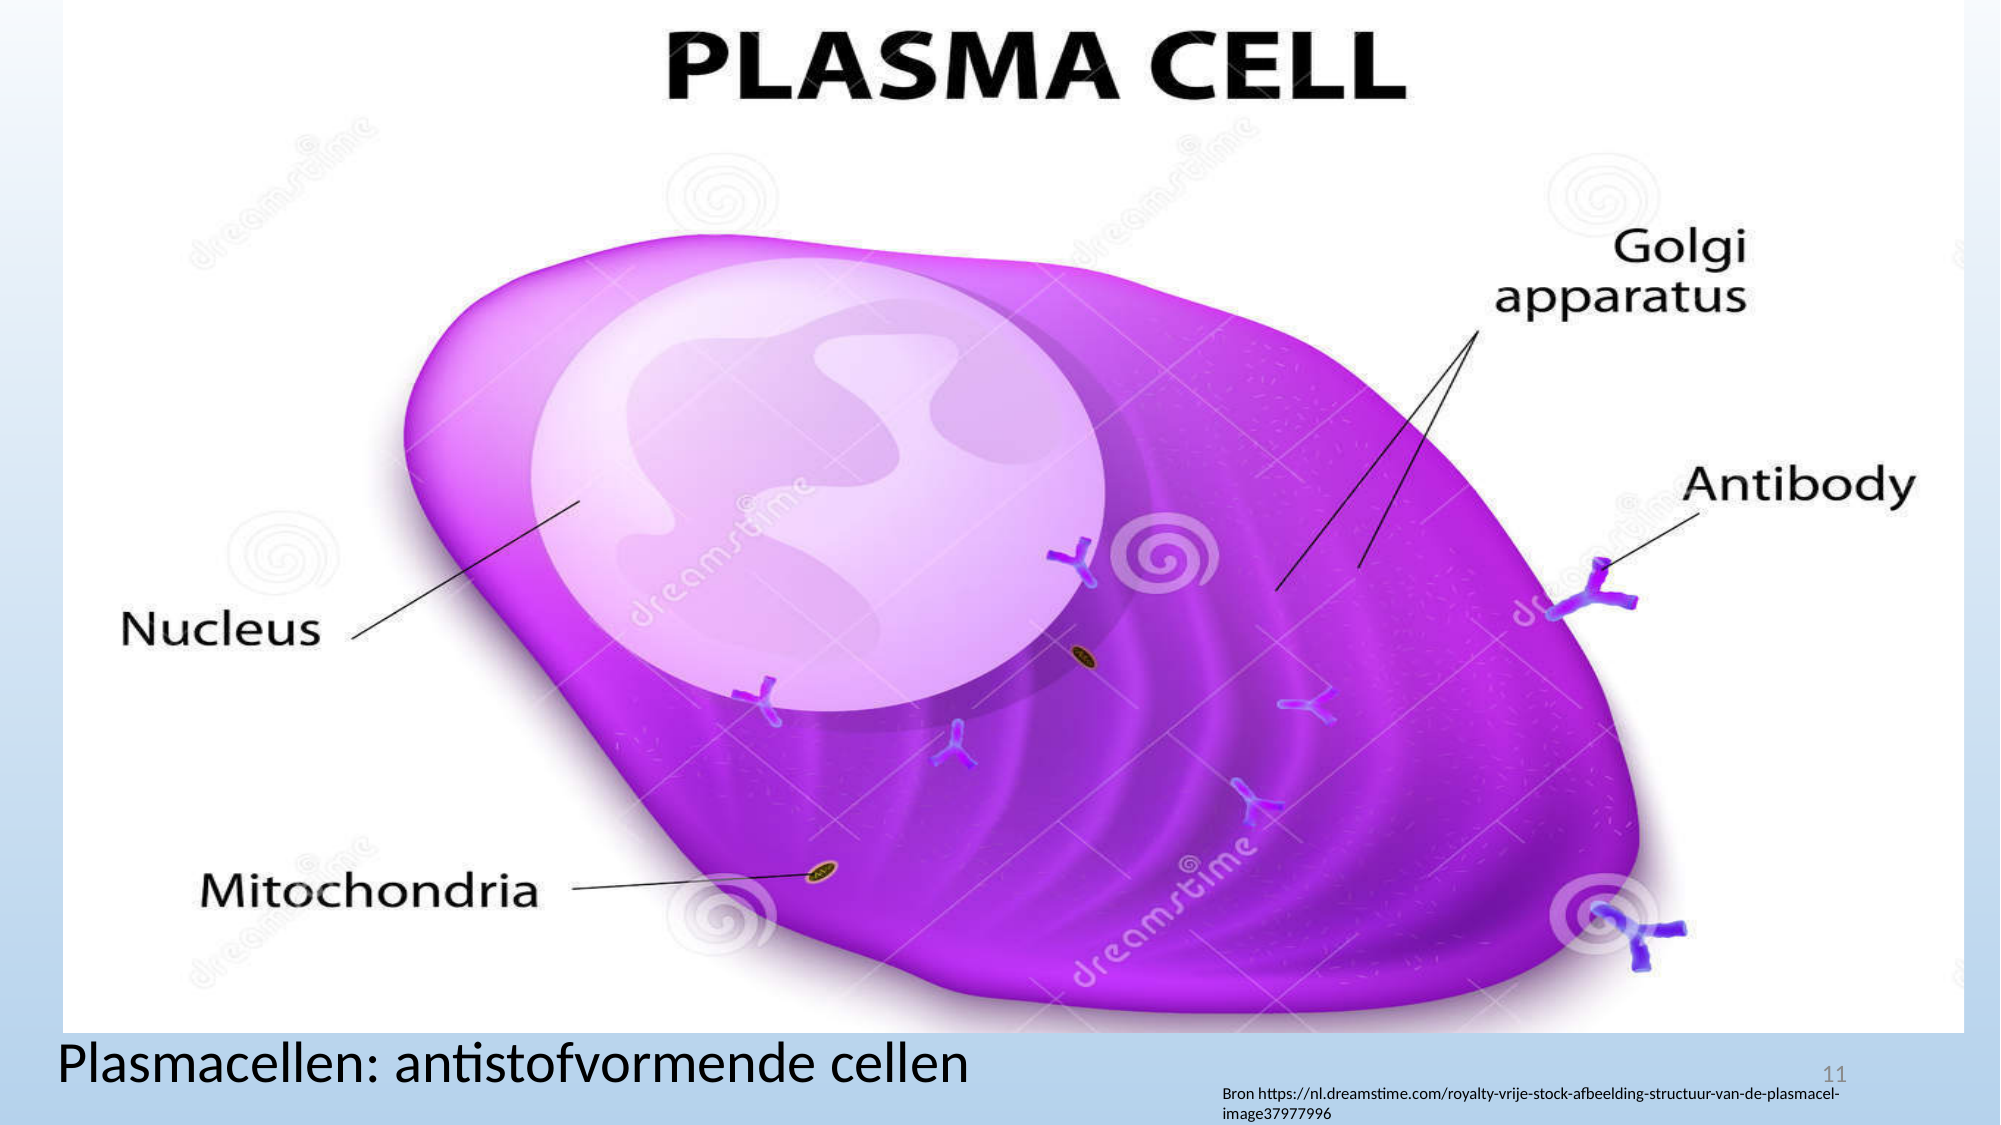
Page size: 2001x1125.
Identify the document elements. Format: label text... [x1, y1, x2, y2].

picture [35, 0, 1965, 1033]
text_box Bron https://nl.dreamstime.com/royalty-vrije-stock-afbeelding-structuur-van-de-plasmacel-image37977996 [1207, 1075, 1938, 1125]
list Plasmacellen: antistofvormende cellen [42, 1033, 1675, 1121]
slide_number 11 [1412, 1042, 1863, 1075]
